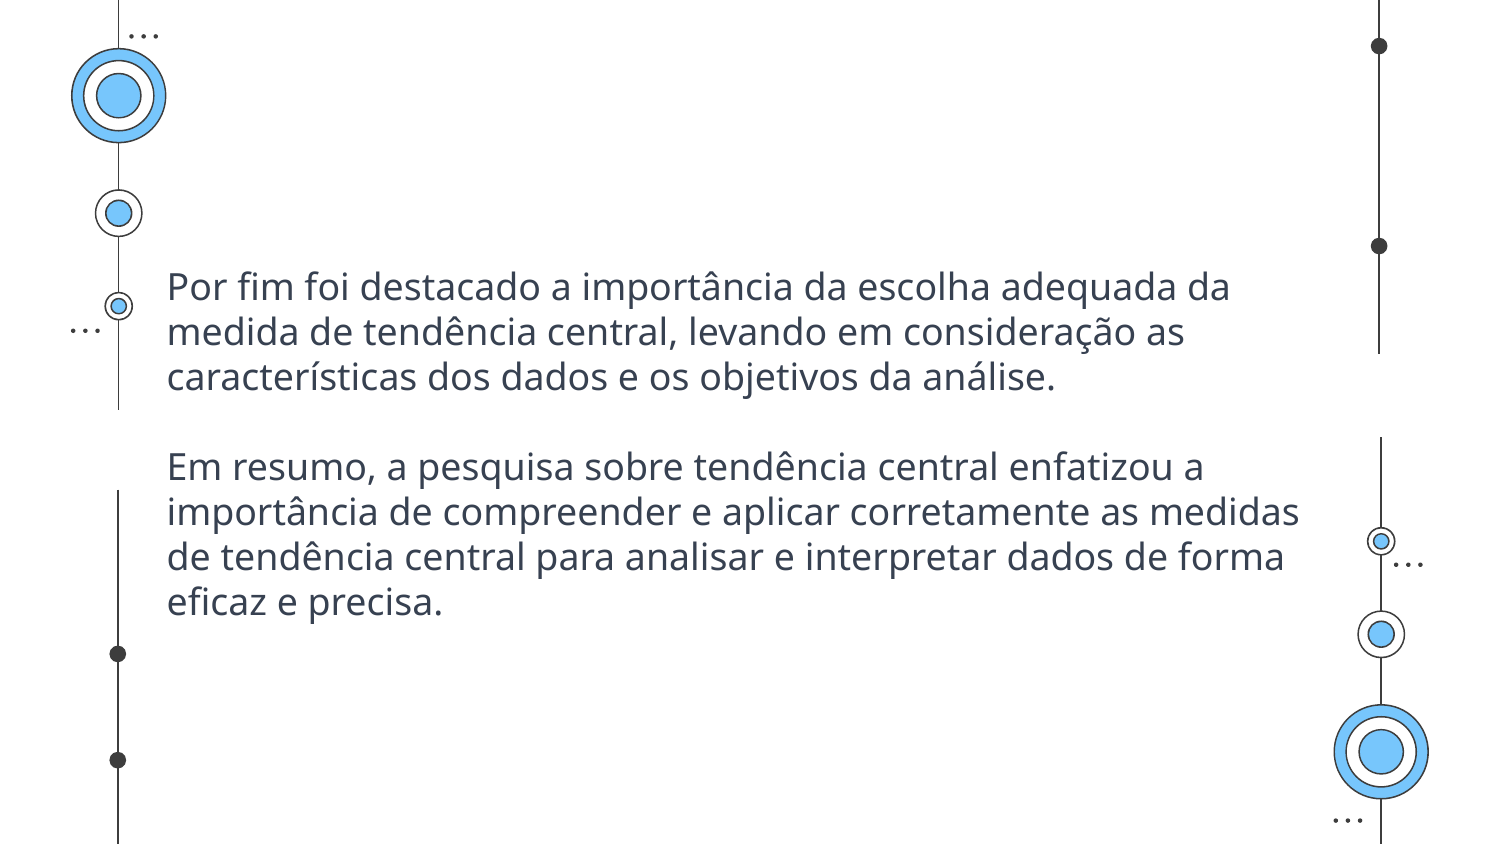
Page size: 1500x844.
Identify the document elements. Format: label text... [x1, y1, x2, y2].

text_box Por fim foi destacado a importância da escolha adequada da medida de tendência central, levando em consideração as características dos dados e os objetivos da análise. Em resumo, a pesquisa sobre tendência central enfatizou a importância de compreender e aplicar corretamente as medidas de tendência central para analisar e interpretar dados de forma eficaz e precisa. [151, 255, 1348, 630]
